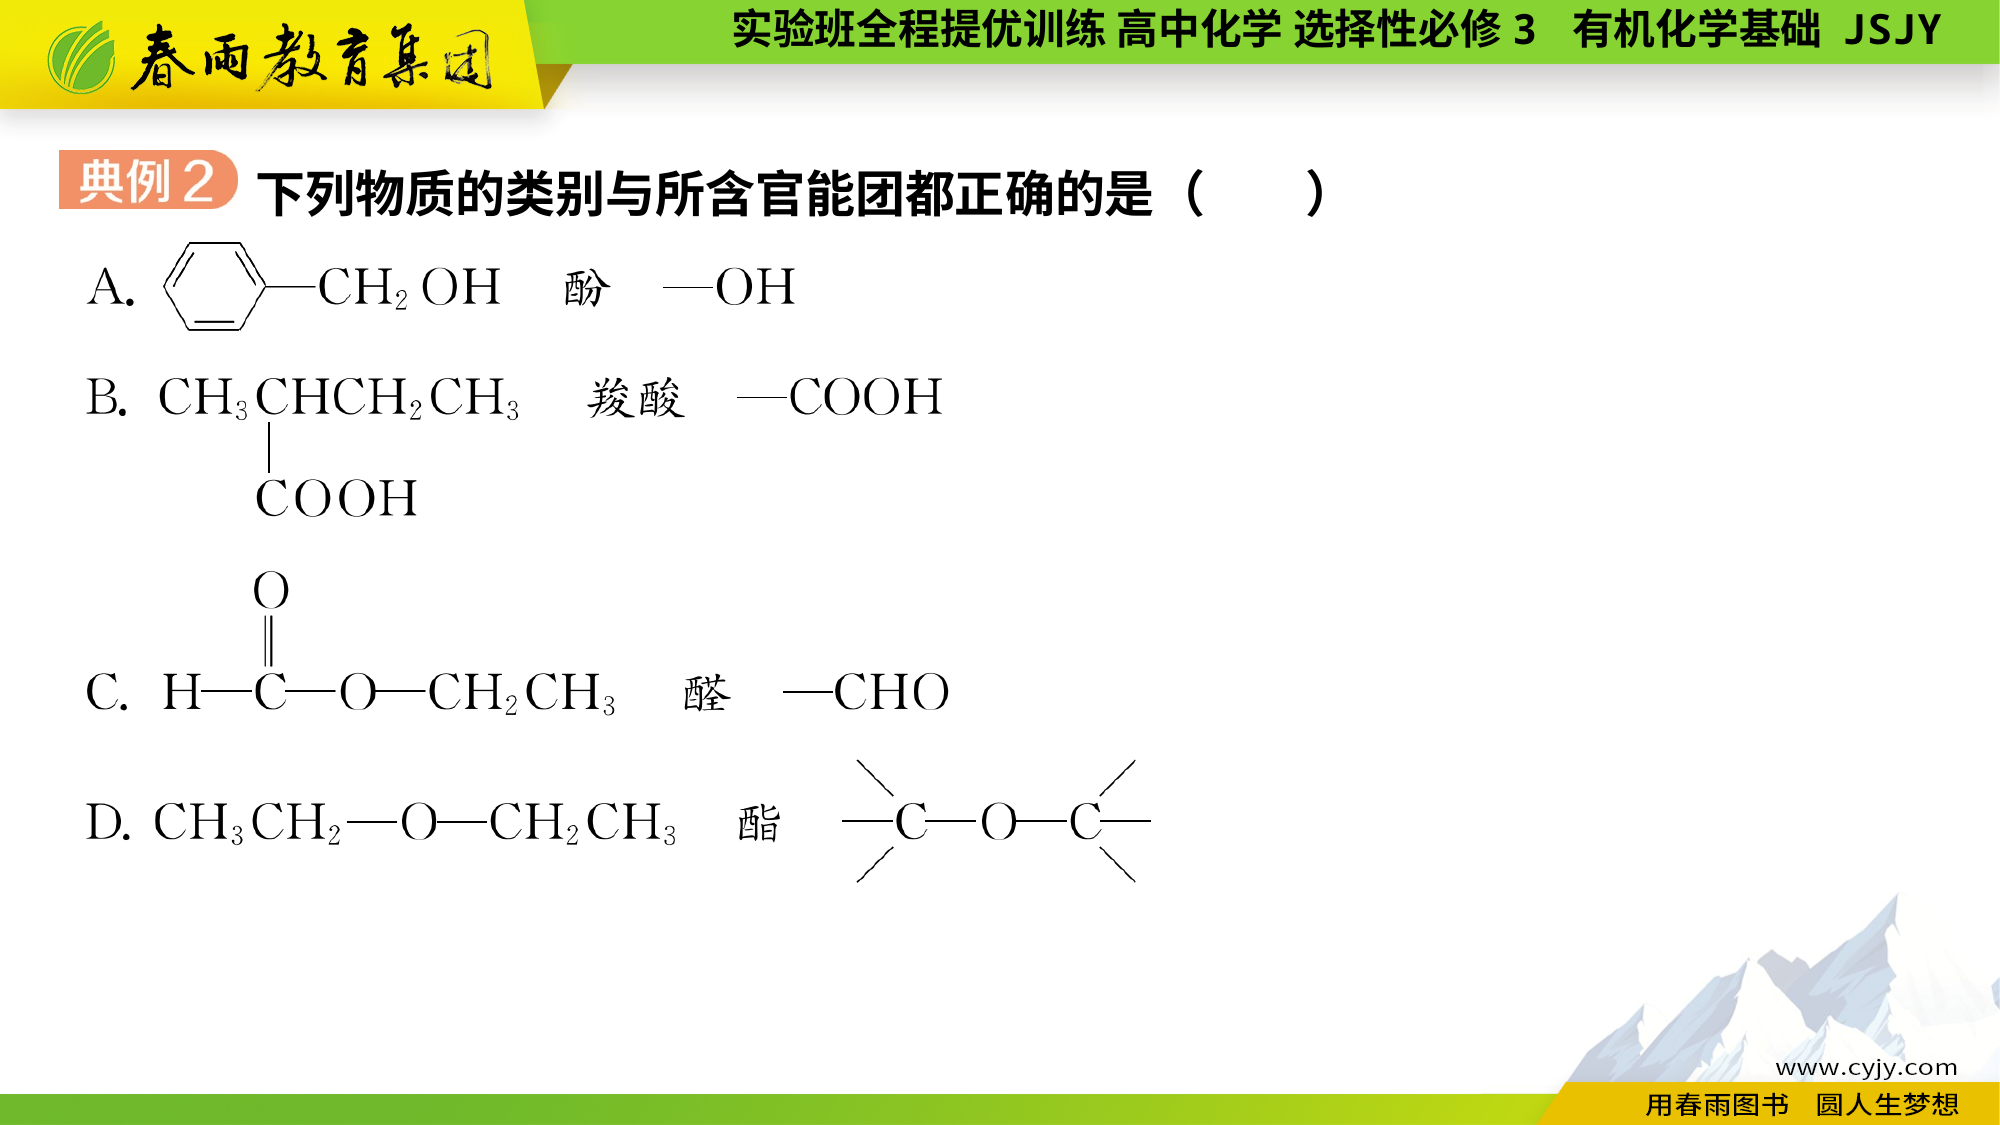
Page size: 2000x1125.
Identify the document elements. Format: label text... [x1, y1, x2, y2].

list 下列物质的类别与所含官能团都正确的是（ ） [59, 125, 1944, 232]
picture [0, 0, 2000, 1125]
